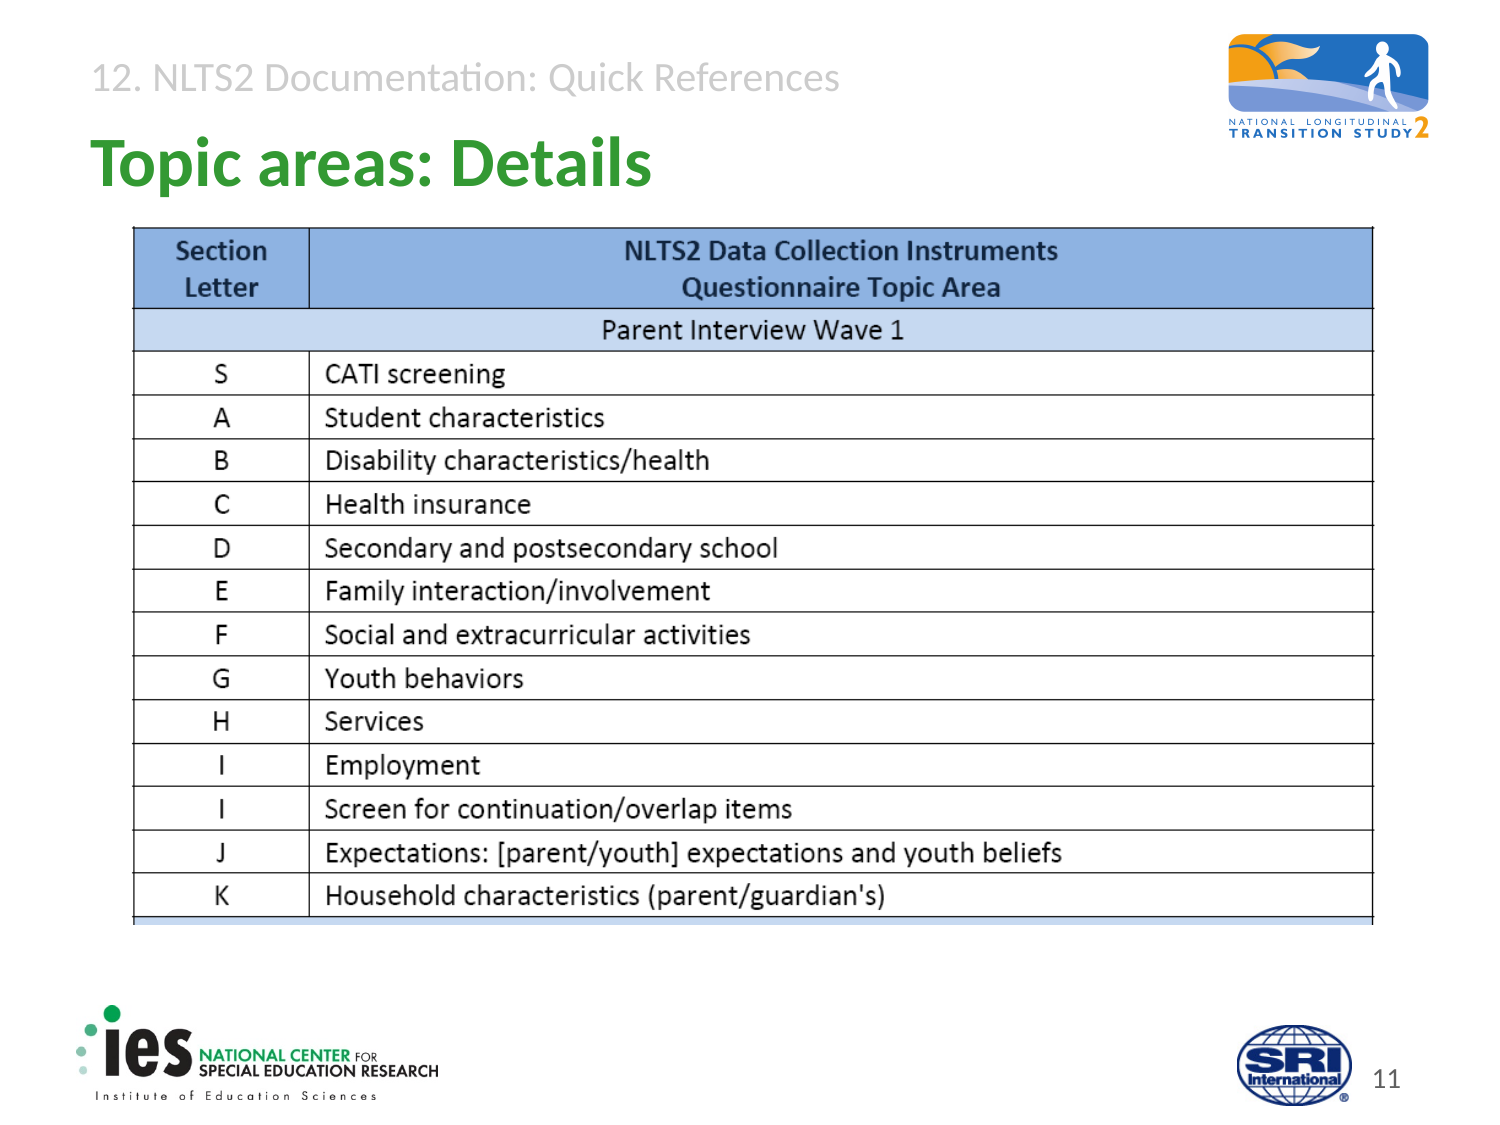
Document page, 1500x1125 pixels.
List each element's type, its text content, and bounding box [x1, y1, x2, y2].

title Topic areas: Details [74, 90, 1426, 226]
picture [129, 224, 1376, 926]
slide_number 10 [1312, 1051, 1417, 1125]
picture [1237, 1025, 1352, 1106]
picture [76, 1005, 438, 1100]
